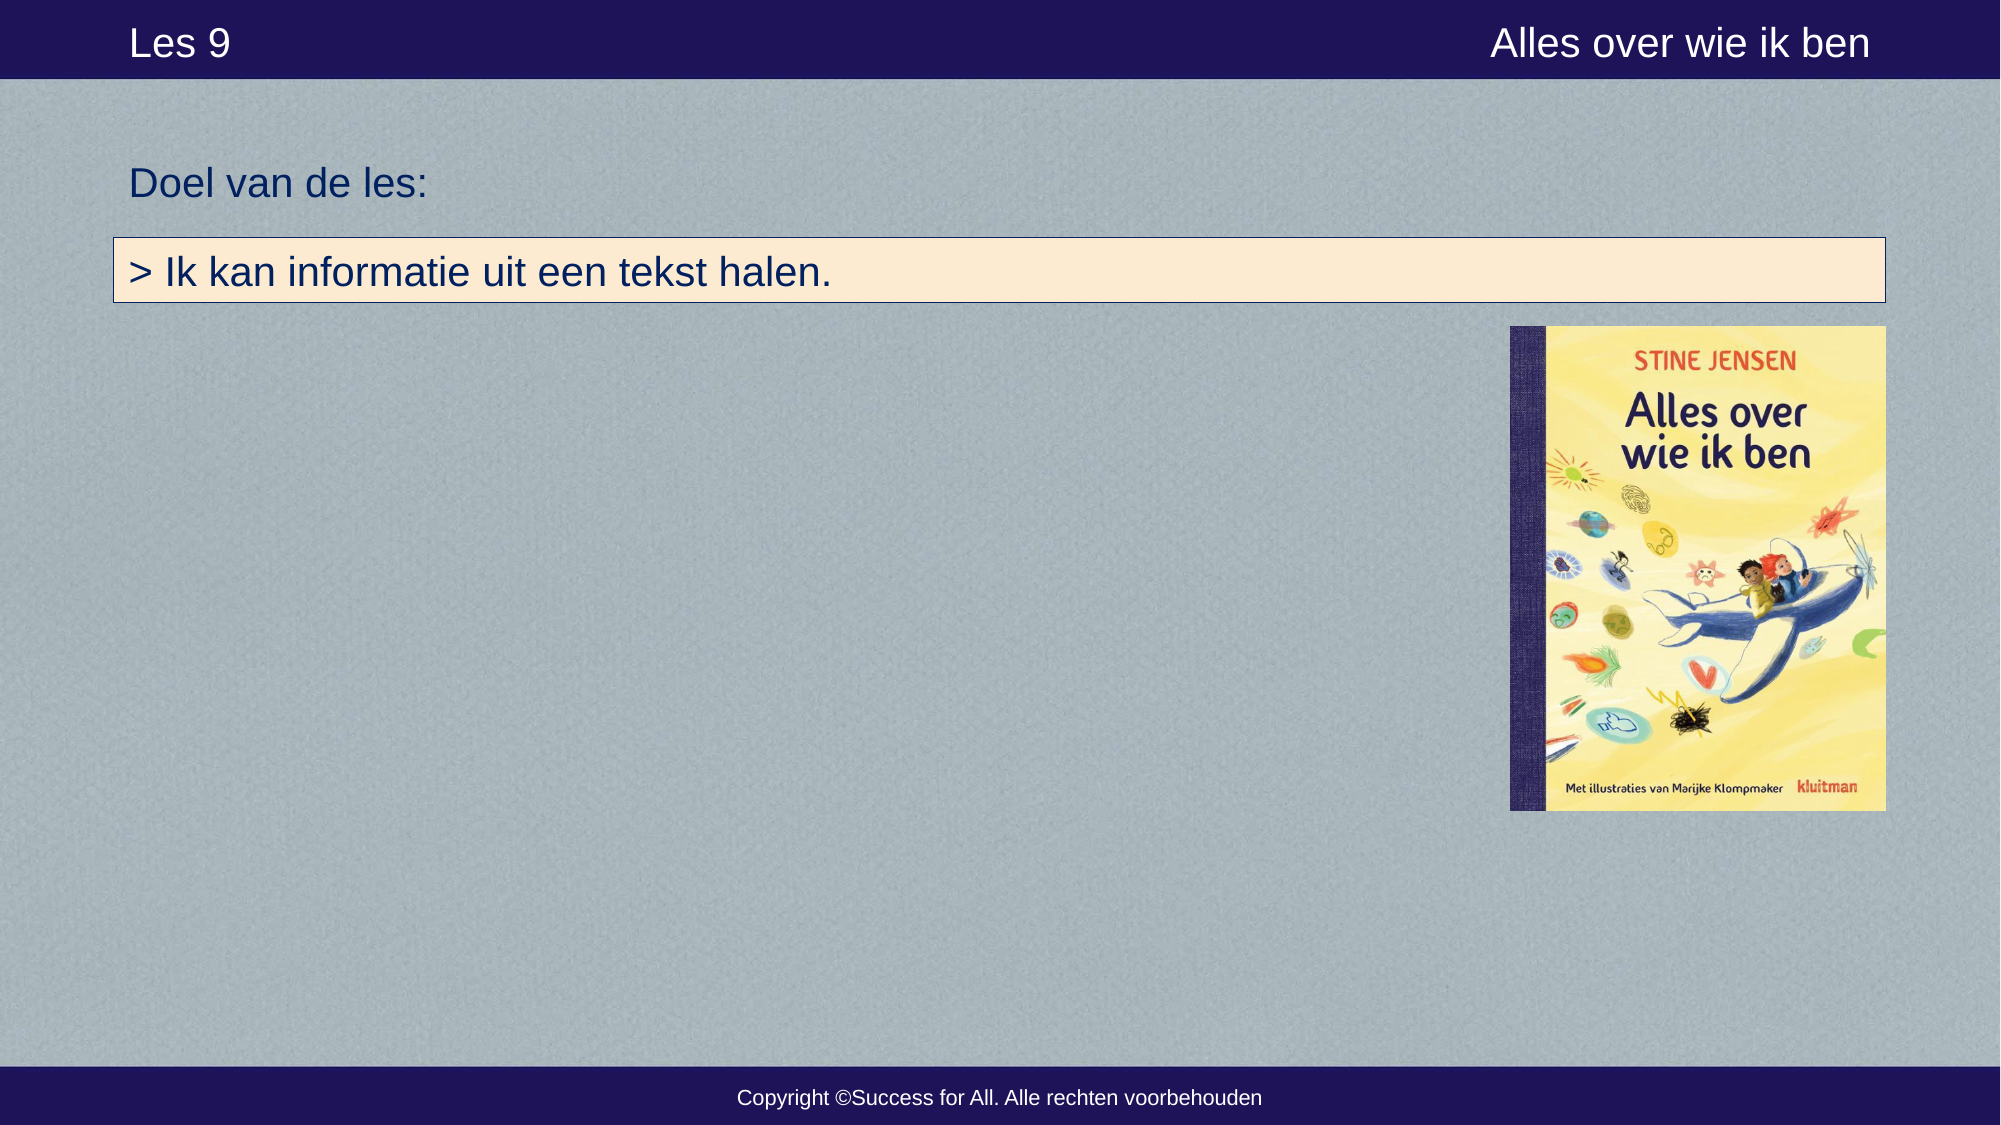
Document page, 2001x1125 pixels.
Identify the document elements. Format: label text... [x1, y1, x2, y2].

picture [0, 0, 2001, 1125]
text_box Doel van de les: [113, 148, 1635, 214]
text_box Alles over wie ik ben [999, 8, 1886, 73]
text_box Les 9 [114, 8, 354, 73]
text_box Copyright ©Success for All. Alle rechten voorbehouden [0, 1076, 2000, 1125]
text_box > Ik kan informatie uit een tekst halen. [113, 237, 1886, 303]
